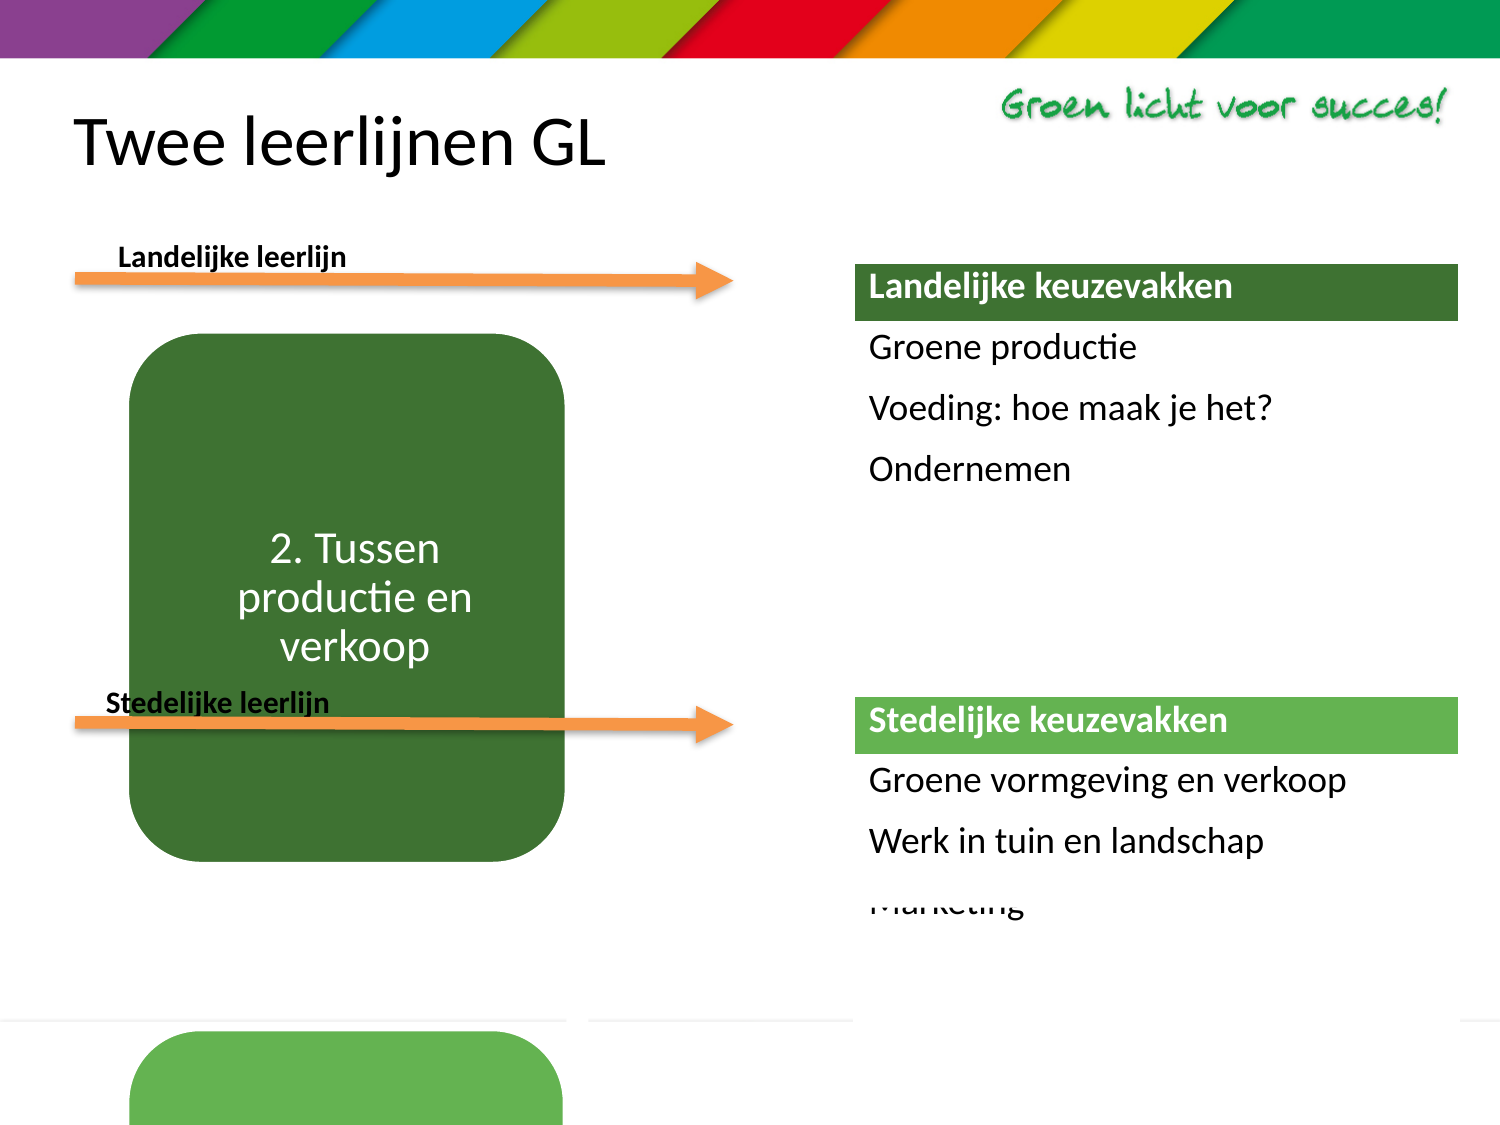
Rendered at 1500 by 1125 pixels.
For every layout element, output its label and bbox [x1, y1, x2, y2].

picture [0, 0, 1500, 1125]
text_box [0, 225, 1093, 1069]
